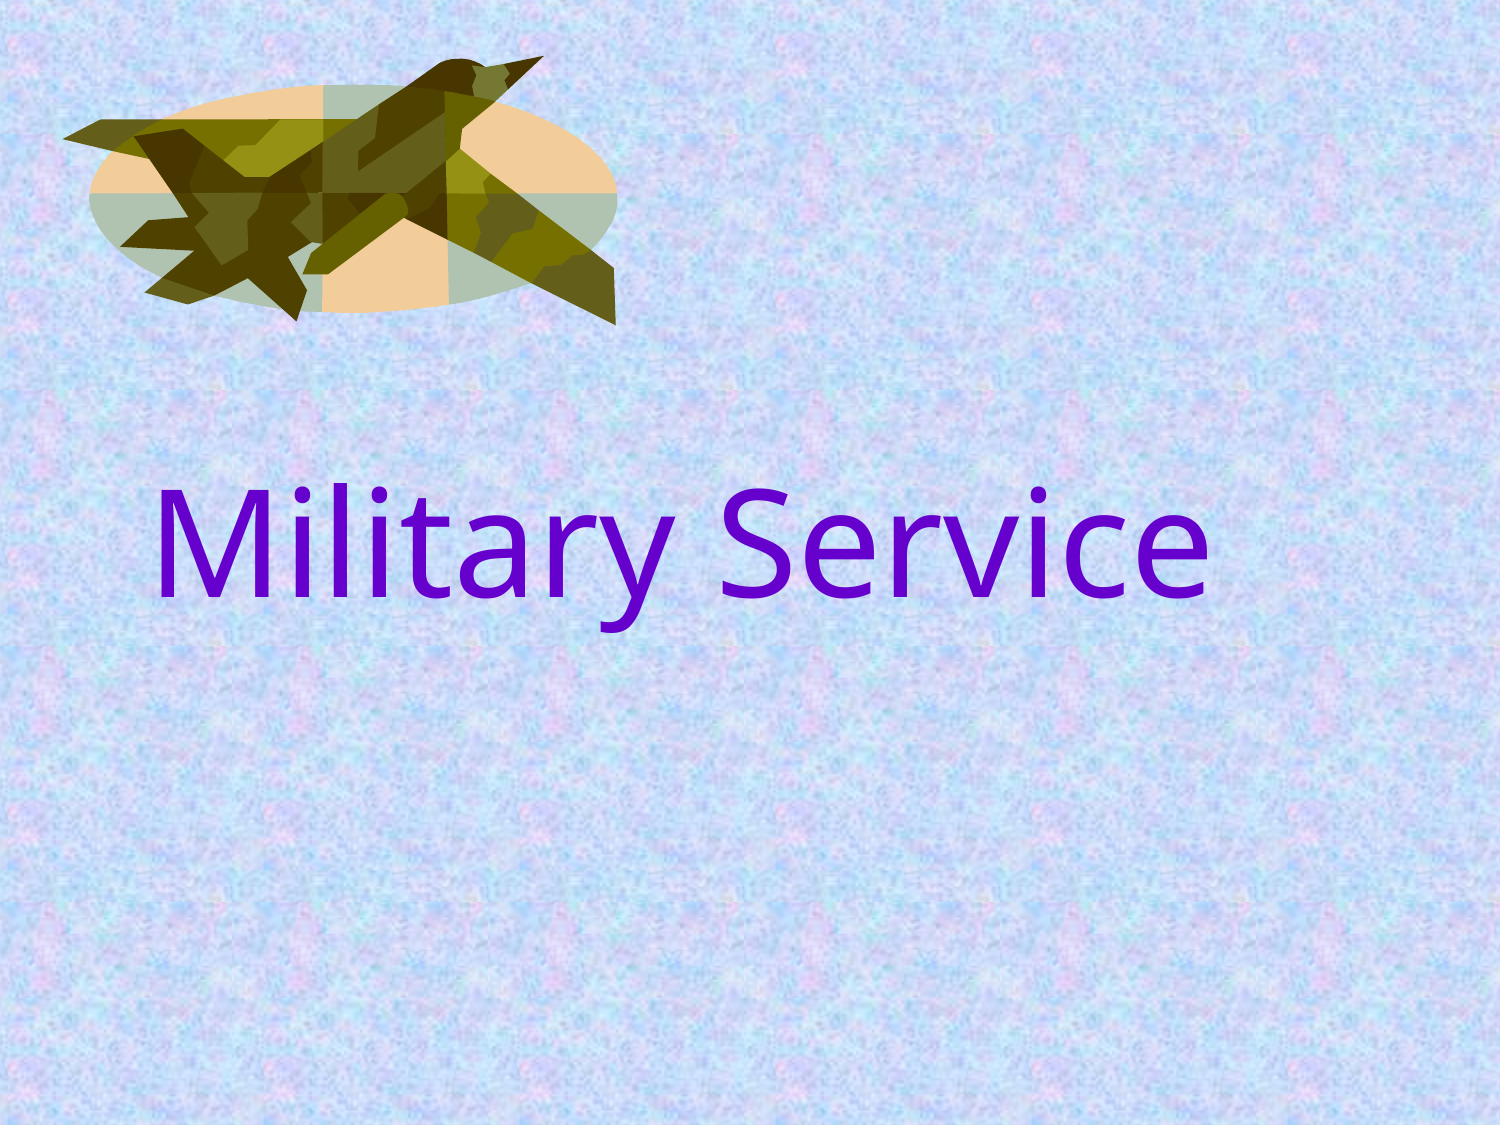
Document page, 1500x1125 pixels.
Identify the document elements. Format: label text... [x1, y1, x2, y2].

title Military Service [62, 249, 1300, 825]
picture [0, 0, 1500, 1125]
